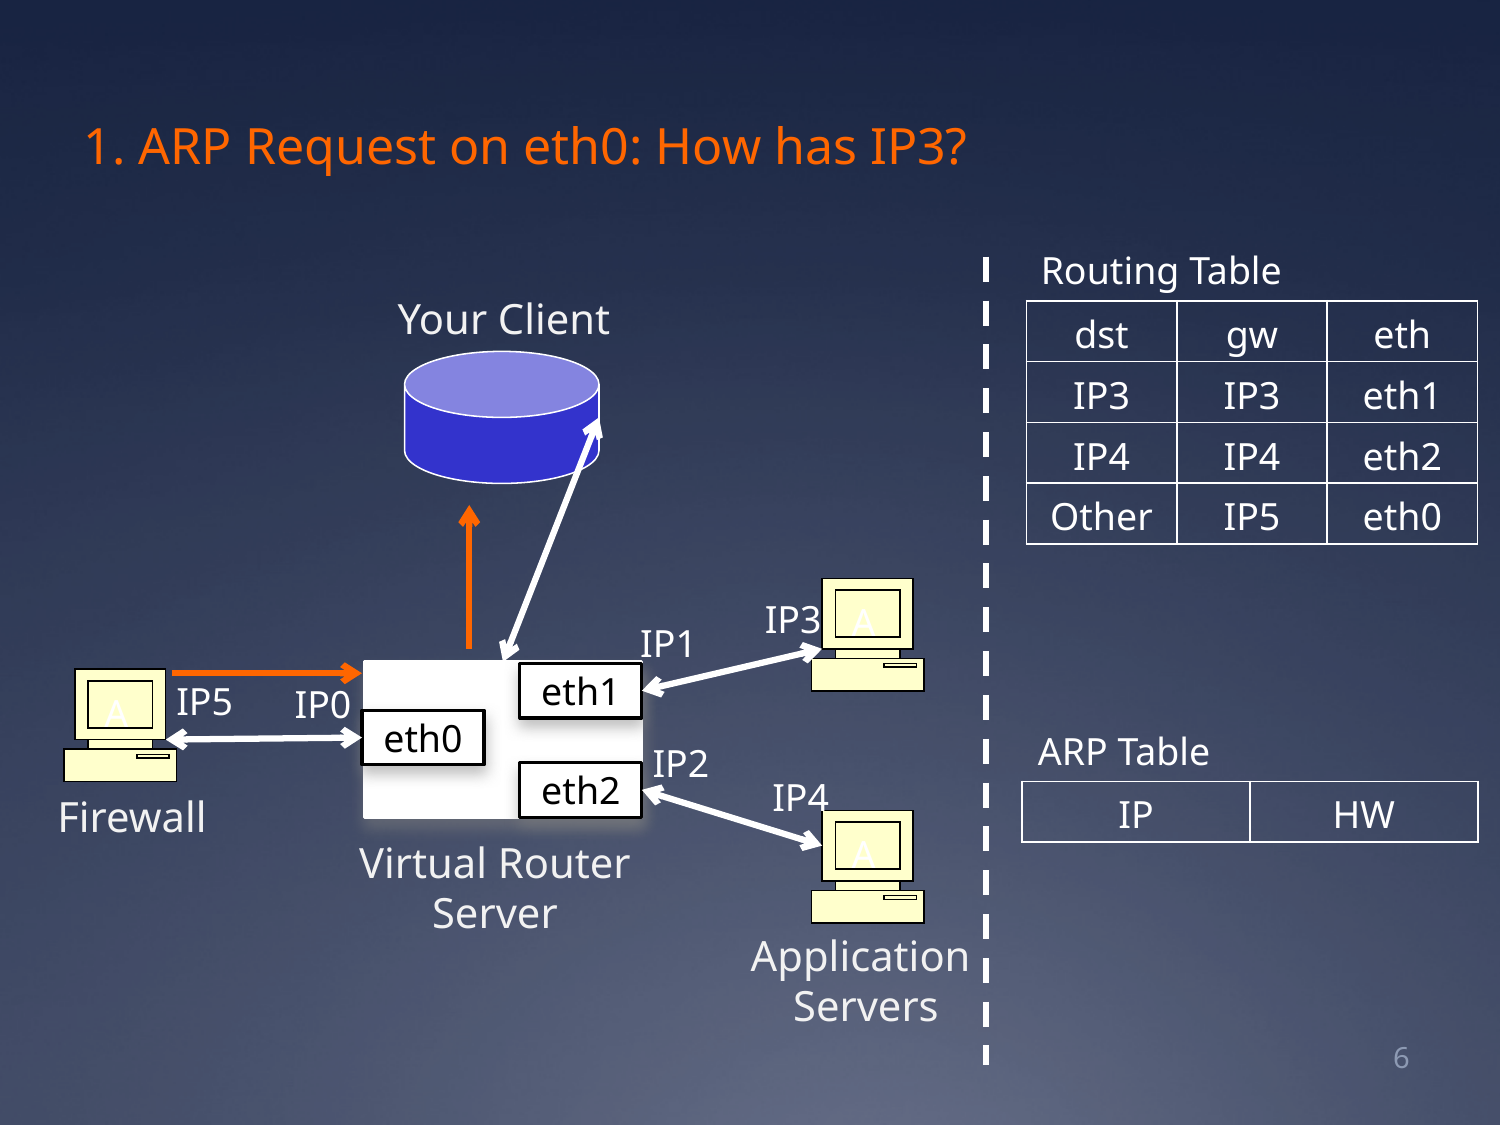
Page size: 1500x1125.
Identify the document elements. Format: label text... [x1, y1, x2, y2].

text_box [640, 788, 824, 847]
table_header HW [1251, 782, 1477, 841]
table_cell IP5 [1178, 484, 1326, 543]
table_header dst [1027, 302, 1176, 361]
text_box Application Servers [735, 922, 978, 1038]
text_box 1. ARP Request on eth0: How has IP3? [69, 107, 983, 182]
slide_number 6 [1325, 1029, 1425, 1090]
text_box IP4 [757, 766, 845, 827]
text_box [640, 647, 824, 692]
text_box A [64, 669, 177, 782]
table_header gw [1178, 302, 1326, 361]
table_header eth [1328, 302, 1477, 361]
text_box IP5 [161, 670, 248, 731]
text_box A [811, 810, 924, 922]
table_header IP [1023, 782, 1249, 841]
table_cell eth0 [1328, 484, 1477, 543]
table_cell Other [1027, 484, 1176, 543]
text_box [360, 660, 643, 819]
text_box IP3 [750, 588, 837, 648]
text_box IP2 [656, 733, 725, 788]
text_box IP1 [625, 612, 712, 660]
text_box Routing Table [1026, 239, 1298, 300]
text_box Firewall [42, 783, 222, 849]
table_cell IP4 [1178, 423, 1326, 482]
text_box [164, 736, 364, 741]
table_cell IP3 [1027, 362, 1176, 422]
table_cell IP4 [1027, 423, 1176, 482]
table_cell eth2 [1328, 423, 1477, 482]
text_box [500, 482, 504, 663]
table_cell IP3 [1178, 362, 1326, 422]
text_box Your Client [382, 285, 626, 351]
text_box IP0 [279, 691, 352, 733]
text_box [404, 351, 599, 484]
text_box A [822, 578, 924, 691]
table_cell eth1 [1328, 362, 1477, 422]
text_box ARP Table [1023, 720, 1226, 781]
text_box Virtual Router Server [305, 829, 684, 945]
